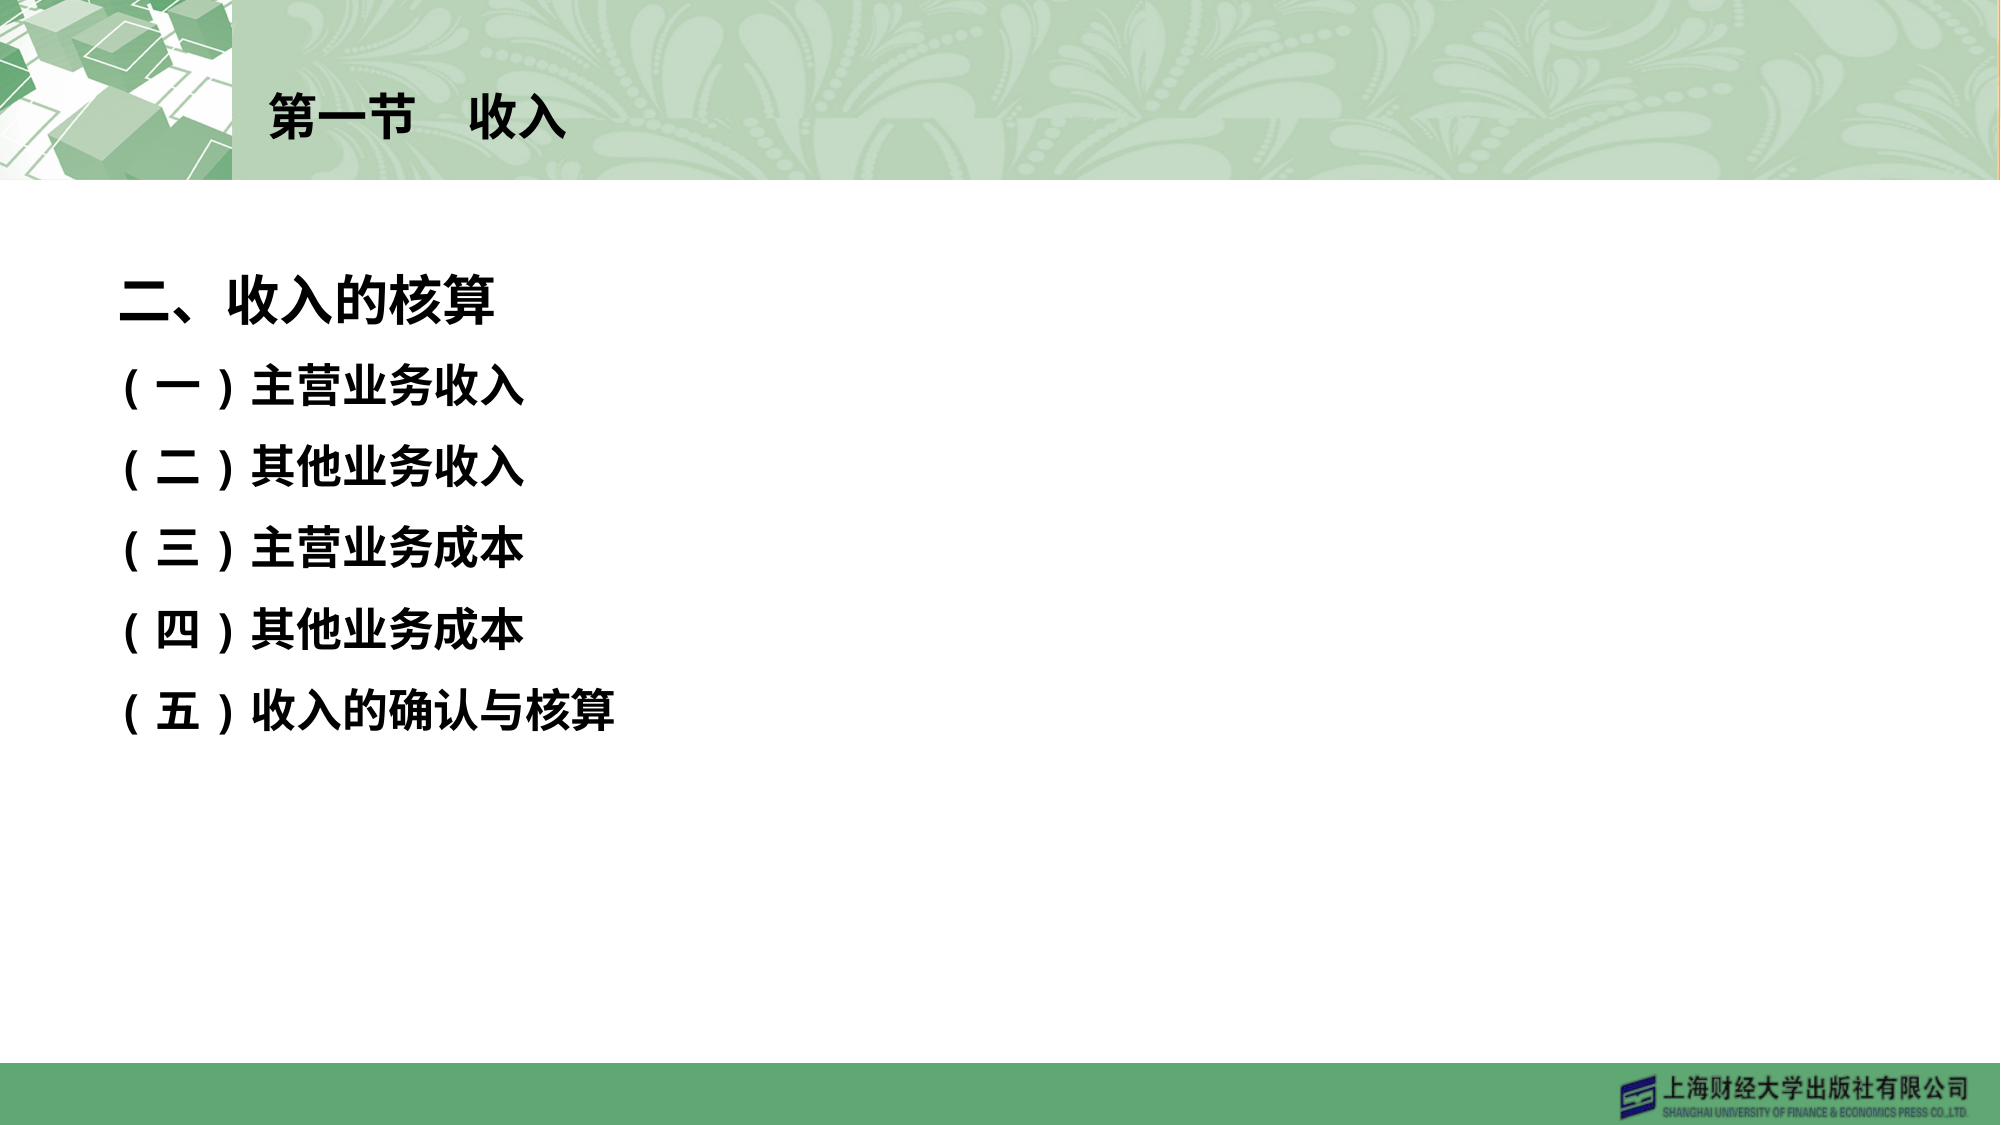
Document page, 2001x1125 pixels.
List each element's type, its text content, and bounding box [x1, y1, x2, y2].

picture [0, 0, 2001, 1125]
list 二、收入的核算 (一)主营业务收入 (二)其他业务收入 (三)主营业务成本 (四)其他业务成本 (五)收入的确认与核算 [102, 241, 1898, 1065]
title 第一节 收入 [252, 64, 1609, 168]
